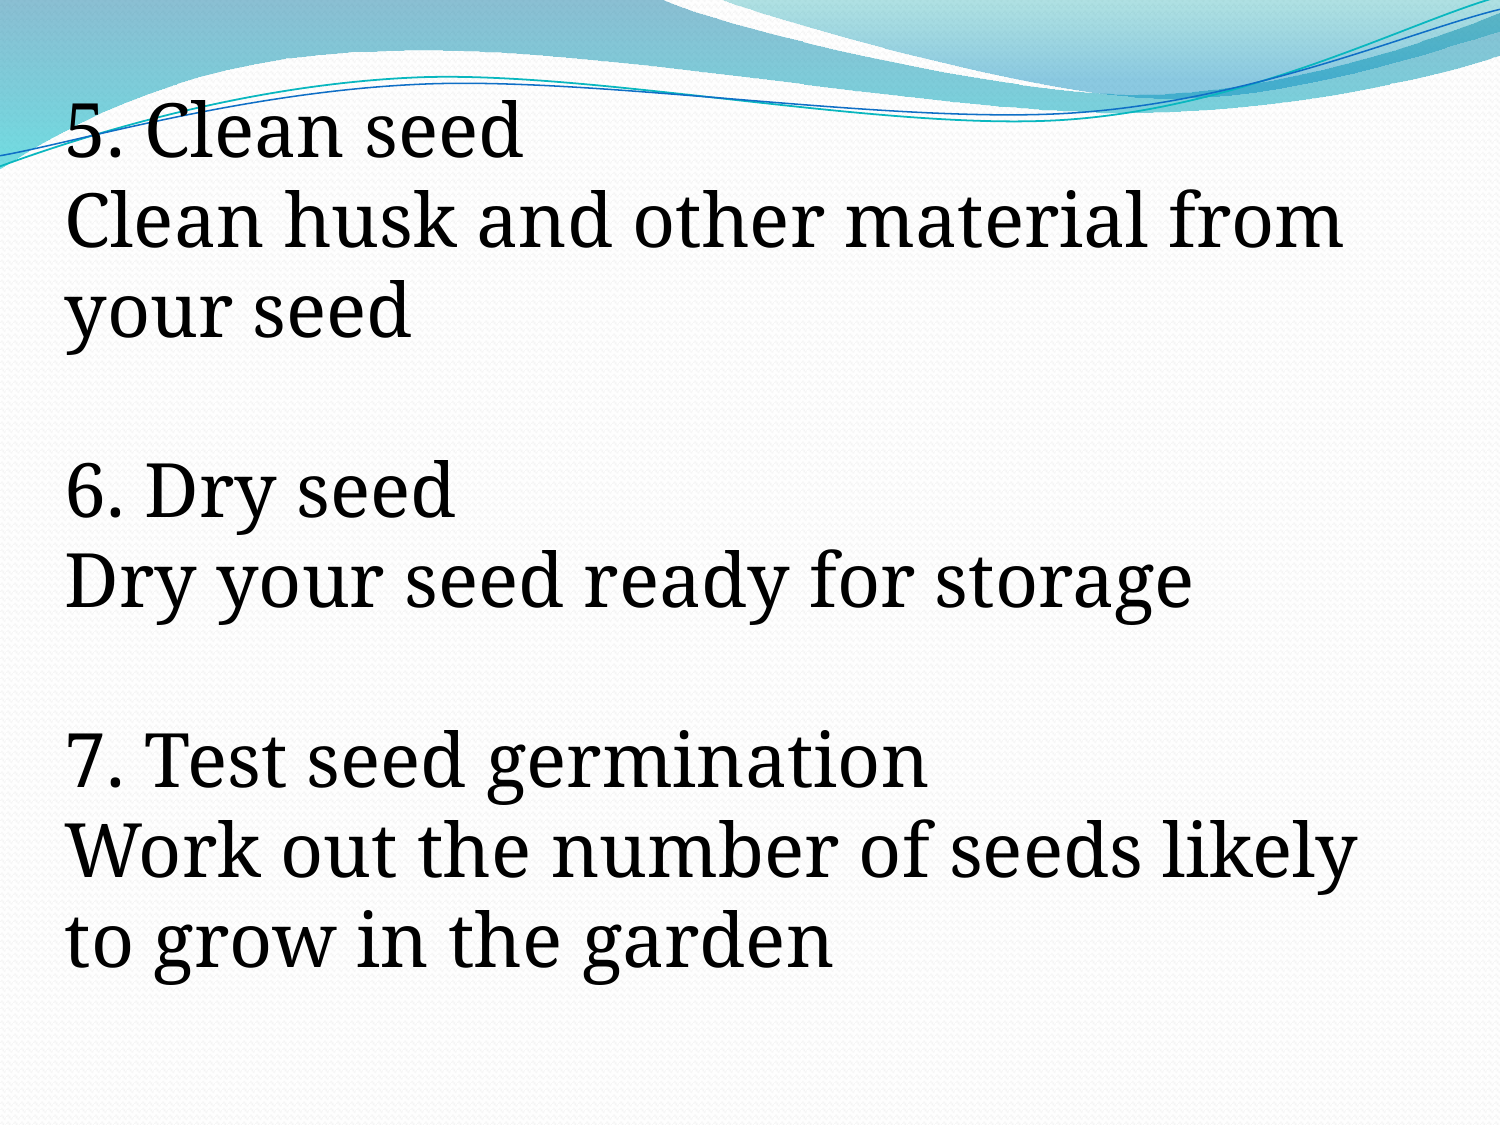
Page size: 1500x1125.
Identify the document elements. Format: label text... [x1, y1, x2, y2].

text_box 5. Clean seed Clean husk and other material from your seed 6. Dry seed Dry your seed ready for storage 7. Test seed germination Work out the number of seeds likely to grow in the garden [49, 74, 1463, 990]
